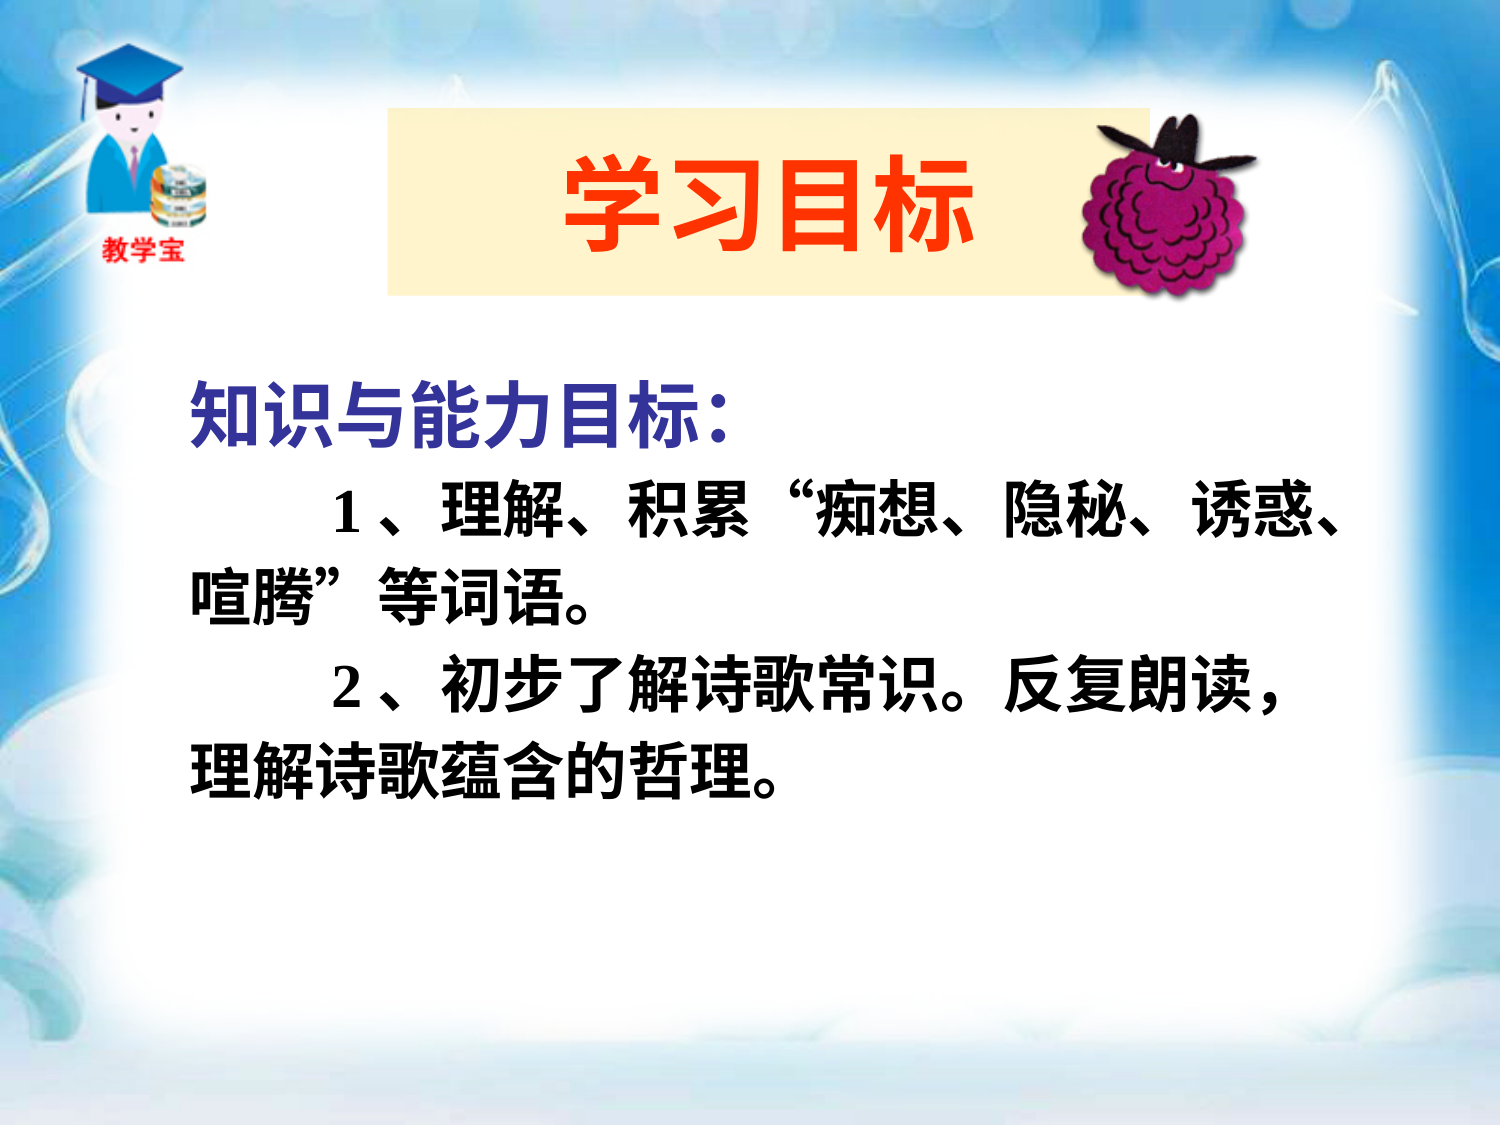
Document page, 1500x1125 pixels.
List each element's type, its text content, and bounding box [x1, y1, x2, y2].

title 学习目标 [387, 108, 1150, 296]
picture [0, 0, 1500, 1125]
list 知识与能力目标： 1、理解、积累“痴想、隐秘、诱惑、 喧腾”等词语。 2、初步了解诗歌常识。反复朗读， 理解诗歌蕴含的哲理。 [174, 362, 1400, 913]
